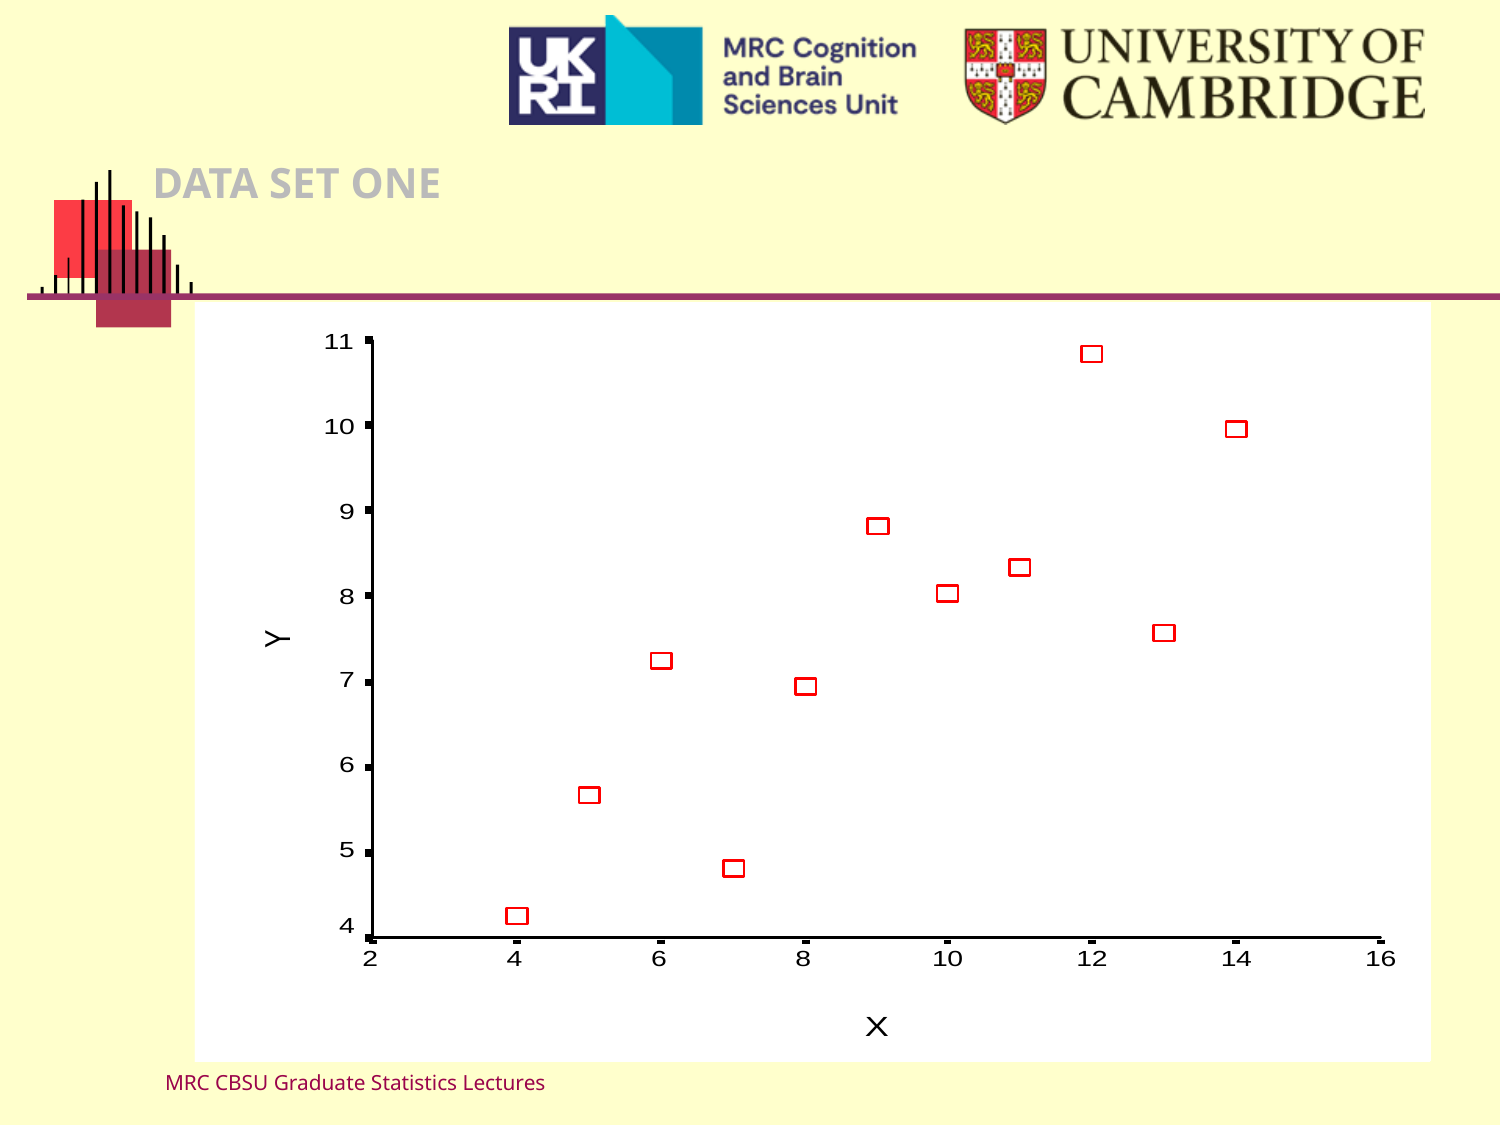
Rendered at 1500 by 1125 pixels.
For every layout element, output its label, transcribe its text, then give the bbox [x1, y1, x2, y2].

picture [509, 15, 1425, 125]
footer MRC CBSU Graduate Statistics Lectures [149, 1062, 988, 1101]
title DATA SET ONE [137, 137, 988, 233]
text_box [194, 302, 1433, 1078]
